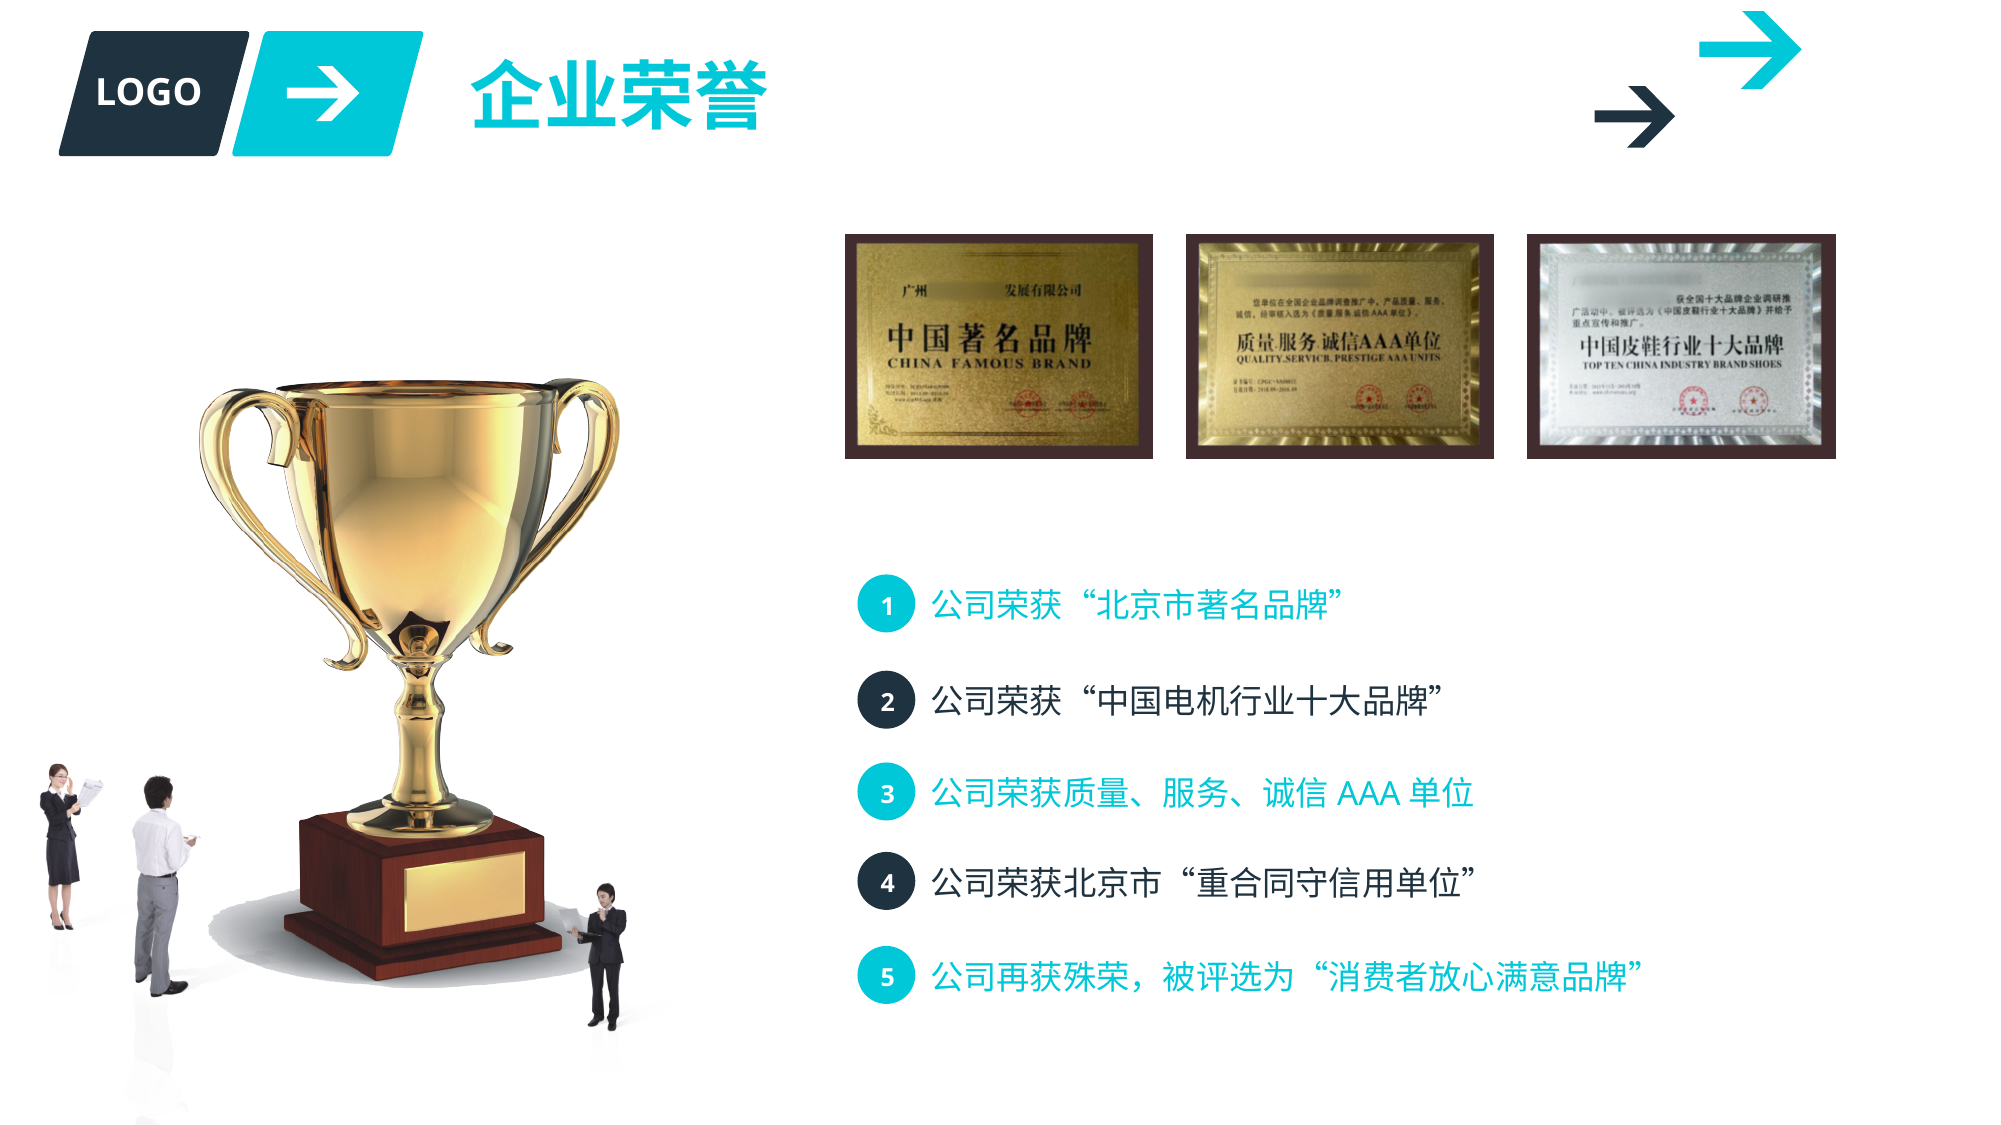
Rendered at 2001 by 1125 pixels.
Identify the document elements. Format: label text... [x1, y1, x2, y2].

text_box 企业荣誉 [454, 41, 1074, 147]
text_box 1 [857, 574, 916, 633]
text_box 公司荣获“北京市著名品牌” [915, 576, 1691, 632]
text_box 5 [857, 945, 916, 1004]
picture [1527, 234, 1836, 459]
text_box 公司再获殊荣，被评选为“消费者放心满意品牌” [915, 948, 1691, 1004]
text_box 4 [857, 851, 916, 910]
text_box [1699, 11, 1802, 90]
text_box 公司荣获“中国电机行业十大品牌” [915, 673, 1691, 728]
picture [39, 378, 680, 1125]
text_box 3 [857, 762, 916, 821]
text_box 公司荣获质量、服务、诚信AAA单位 [915, 764, 1691, 820]
text_box [1594, 86, 1676, 148]
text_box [58, 31, 424, 157]
text_box 2 [857, 670, 916, 729]
picture [845, 234, 1153, 459]
picture [1186, 234, 1494, 459]
text_box 公司荣获北京市“重合同守信用单位” [915, 854, 1691, 910]
